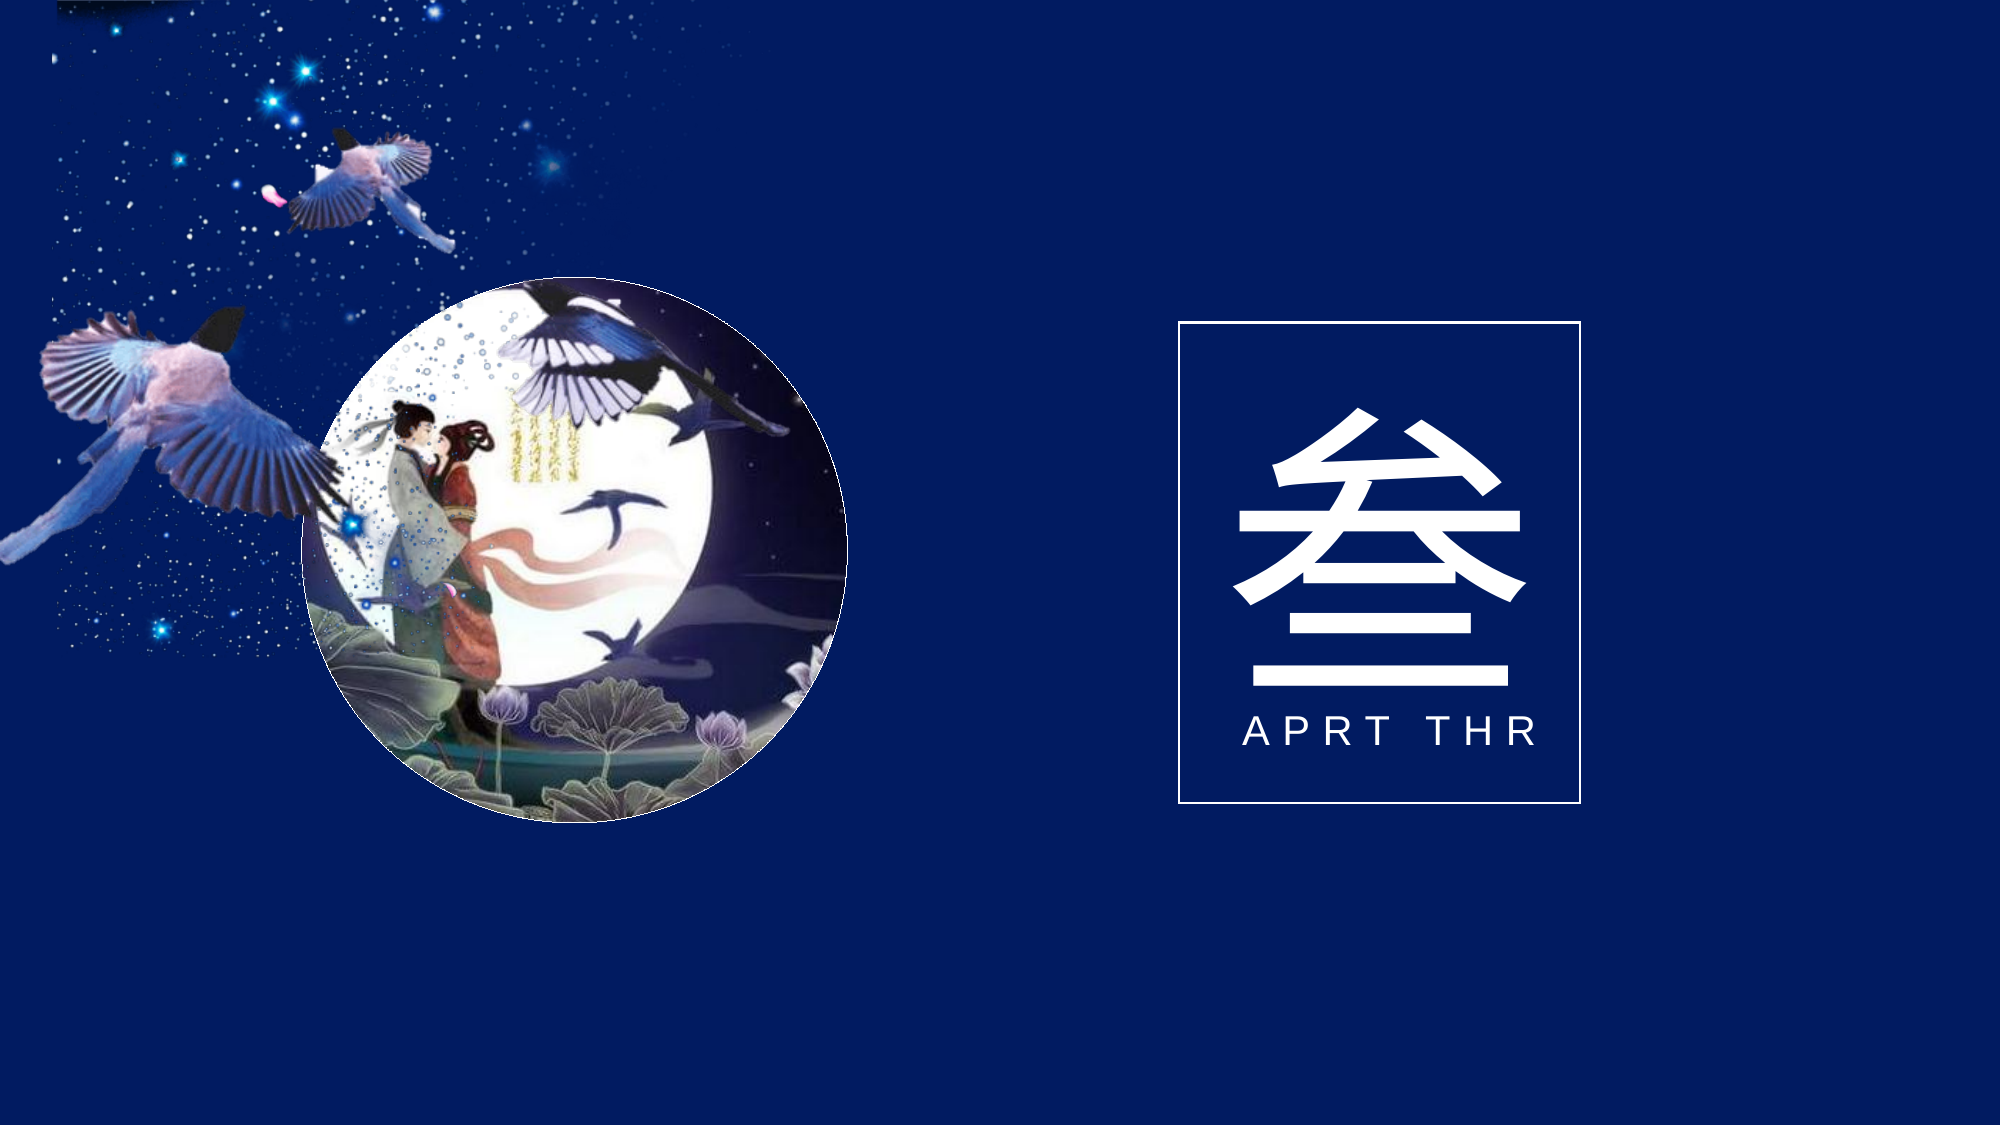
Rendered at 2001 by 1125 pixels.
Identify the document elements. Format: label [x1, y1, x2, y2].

text_box [1300, 277, 1699, 823]
picture [0, 0, 1523, 1125]
